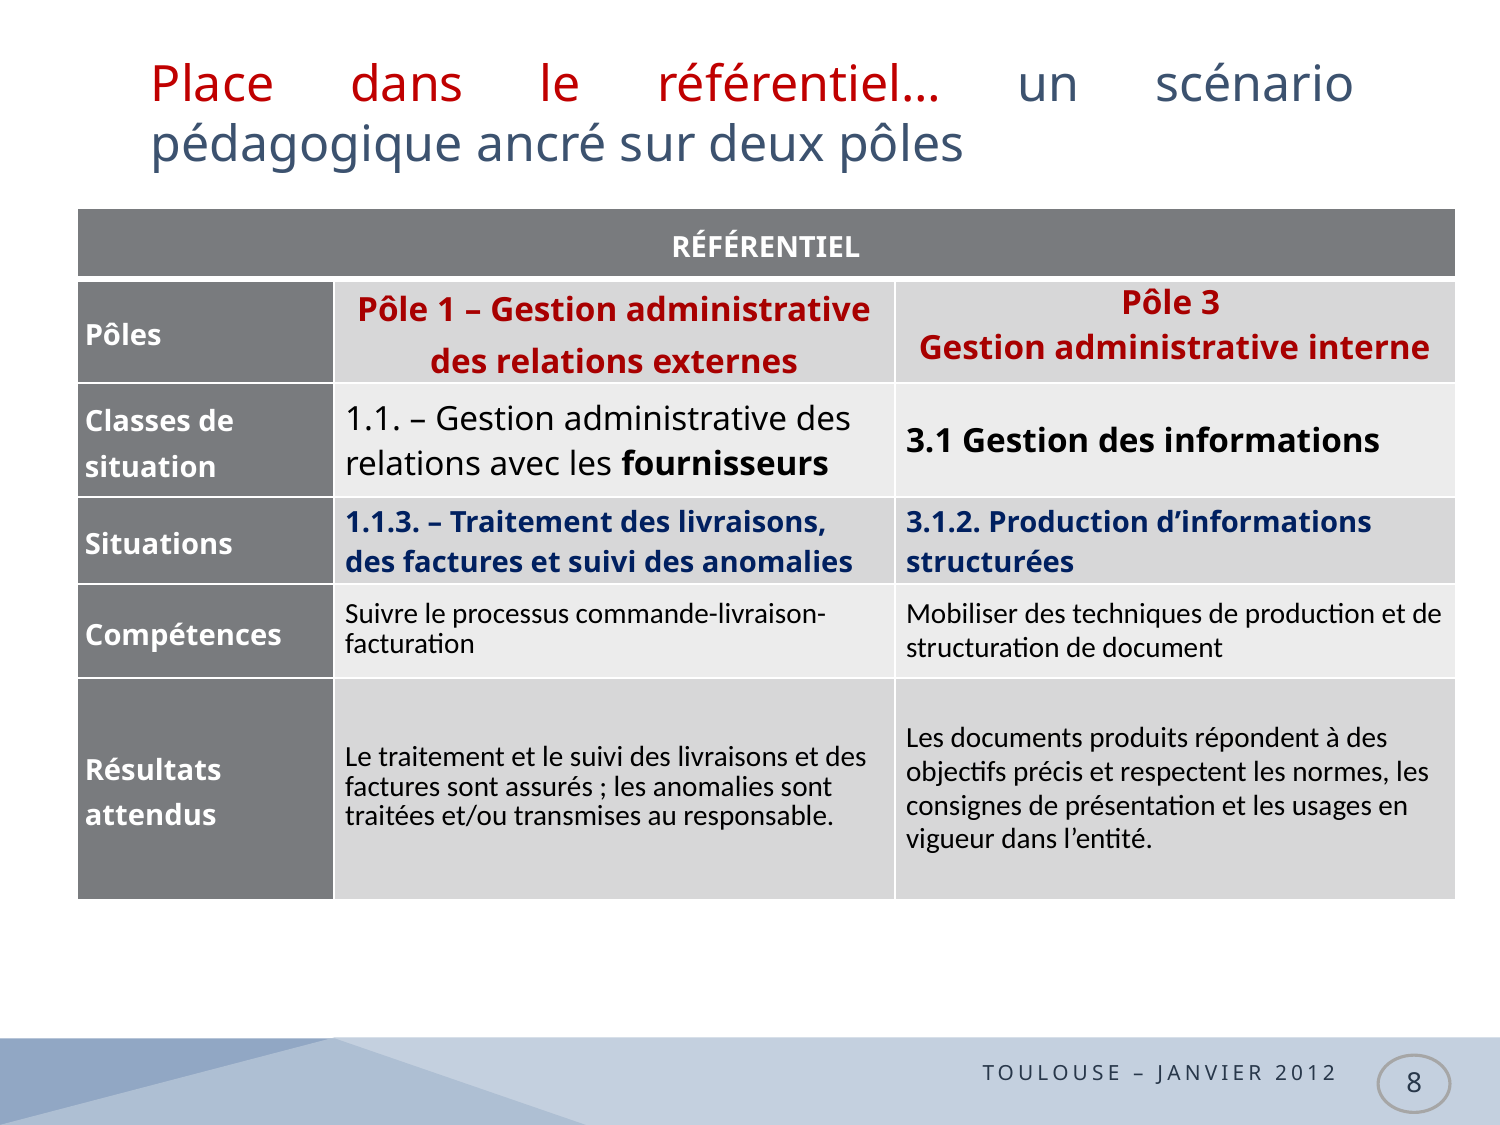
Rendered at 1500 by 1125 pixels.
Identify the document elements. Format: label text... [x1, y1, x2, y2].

table_cell Compétences [78, 585, 333, 677]
table_cell 1.1.3. – Traitement des livraisons, des factures et suivi des anomalies [335, 498, 894, 583]
table_cell Pôles [78, 282, 333, 382]
slide_number 8 [1376, 1053, 1452, 1114]
footer TOULOUSE – JANVIER 2012 [575, 1050, 1350, 1096]
table_cell Les documents produits répondent à des objectifs précis et respectent les normes, les consignes de présentation et les usages en vigueur dans l’entité. [896, 679, 1455, 899]
table_cell Situations [78, 498, 333, 583]
table_cell Le traitement et le suivi des livraisons et des factures sont assurés ; les anomalies sont traitées et/ou transmises au responsable. [335, 679, 894, 899]
table_cell Pôle 3 Gestion administrative interne [896, 282, 1455, 382]
table_cell Suivre le processus commande-livraison-facturation [335, 585, 894, 677]
table_cell 3.1 Gestion des informations [896, 384, 1455, 496]
table_cell Mobiliser des techniques de production et de structuration de document [896, 585, 1455, 677]
table_cell 1.1. – Gestion administrative des relations avec les fournisseurs [335, 384, 894, 496]
title Place dans le référentiel… un scénario pédagogique ancré sur deux pôles [135, 66, 1370, 157]
table_cell Résultats attendus [78, 679, 333, 899]
table_cell Classes de situation [78, 384, 333, 496]
table_header RÉFÉRENTIEL [78, 209, 1455, 276]
table_cell Pôle 1 – Gestion administrative des relations externes [335, 282, 894, 382]
table_cell 3.1.2. Production d’informations structurées [896, 498, 1455, 583]
